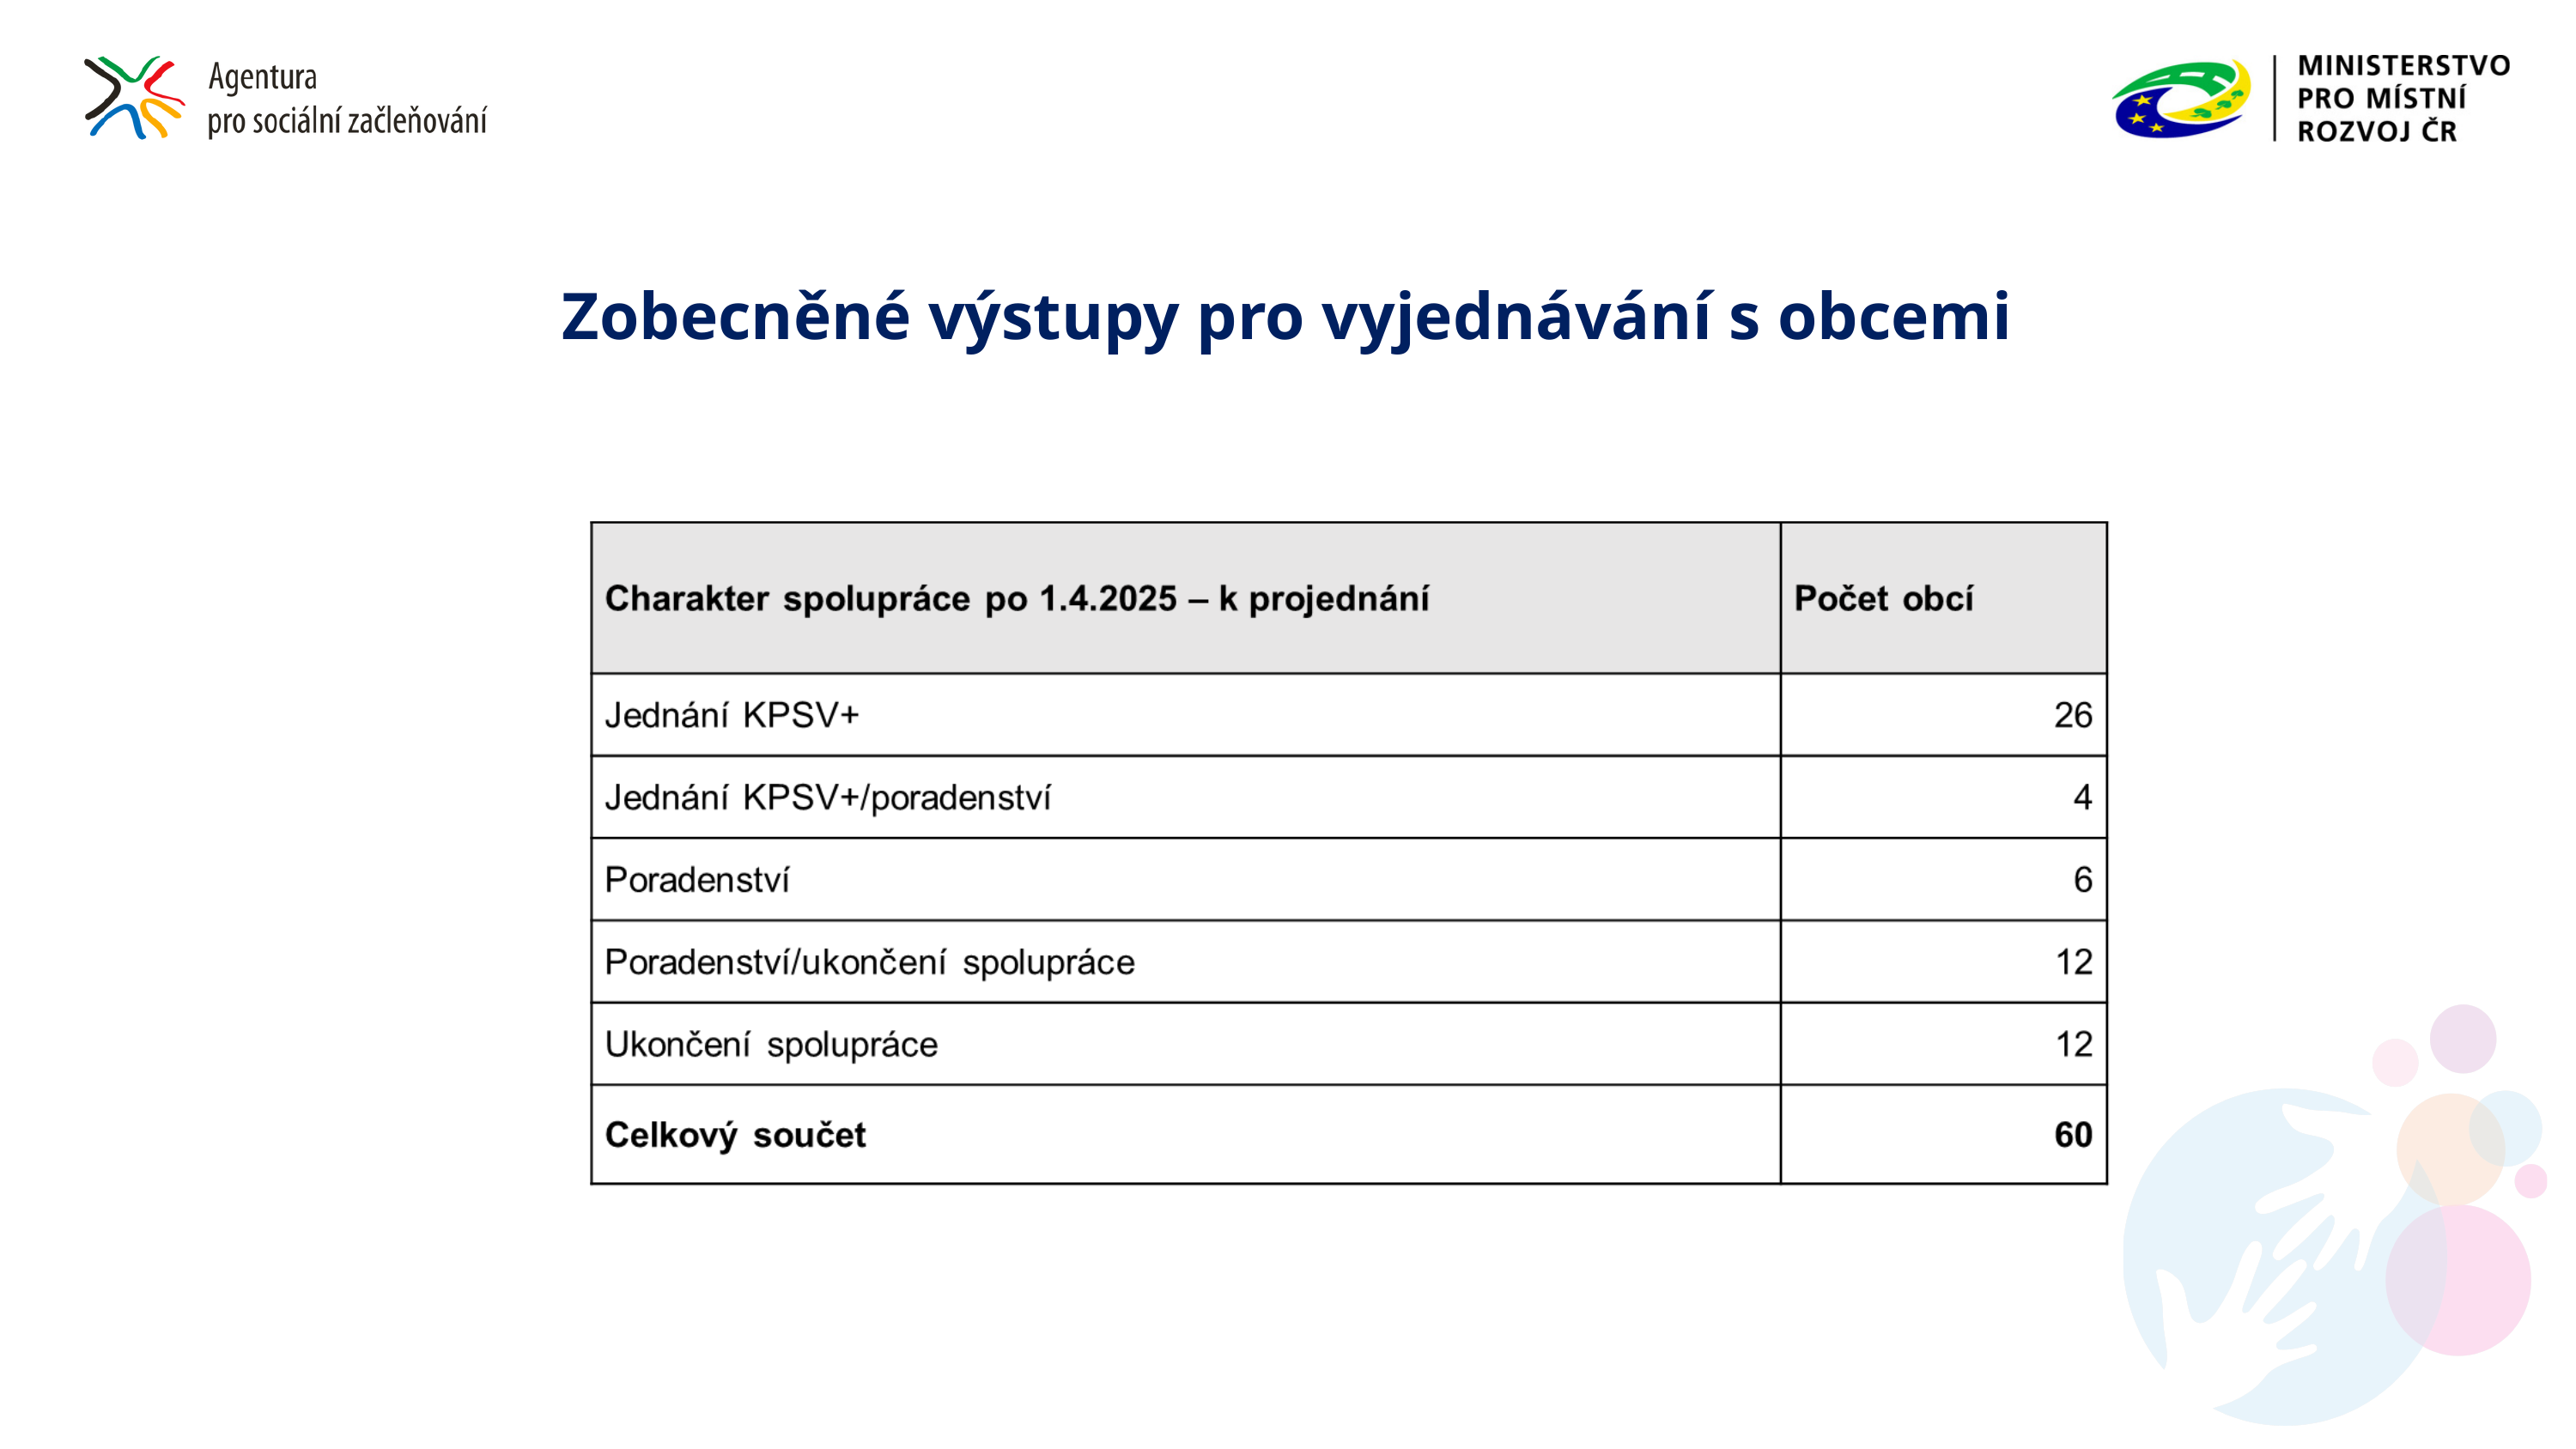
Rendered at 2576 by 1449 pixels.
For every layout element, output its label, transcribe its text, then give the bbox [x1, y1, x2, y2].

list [589, 520, 2111, 1188]
picture [2111, 55, 2510, 142]
title Zobecněné výstupy pro vyjednávání s obcemi [448, 233, 2128, 395]
picture [66, 38, 505, 159]
